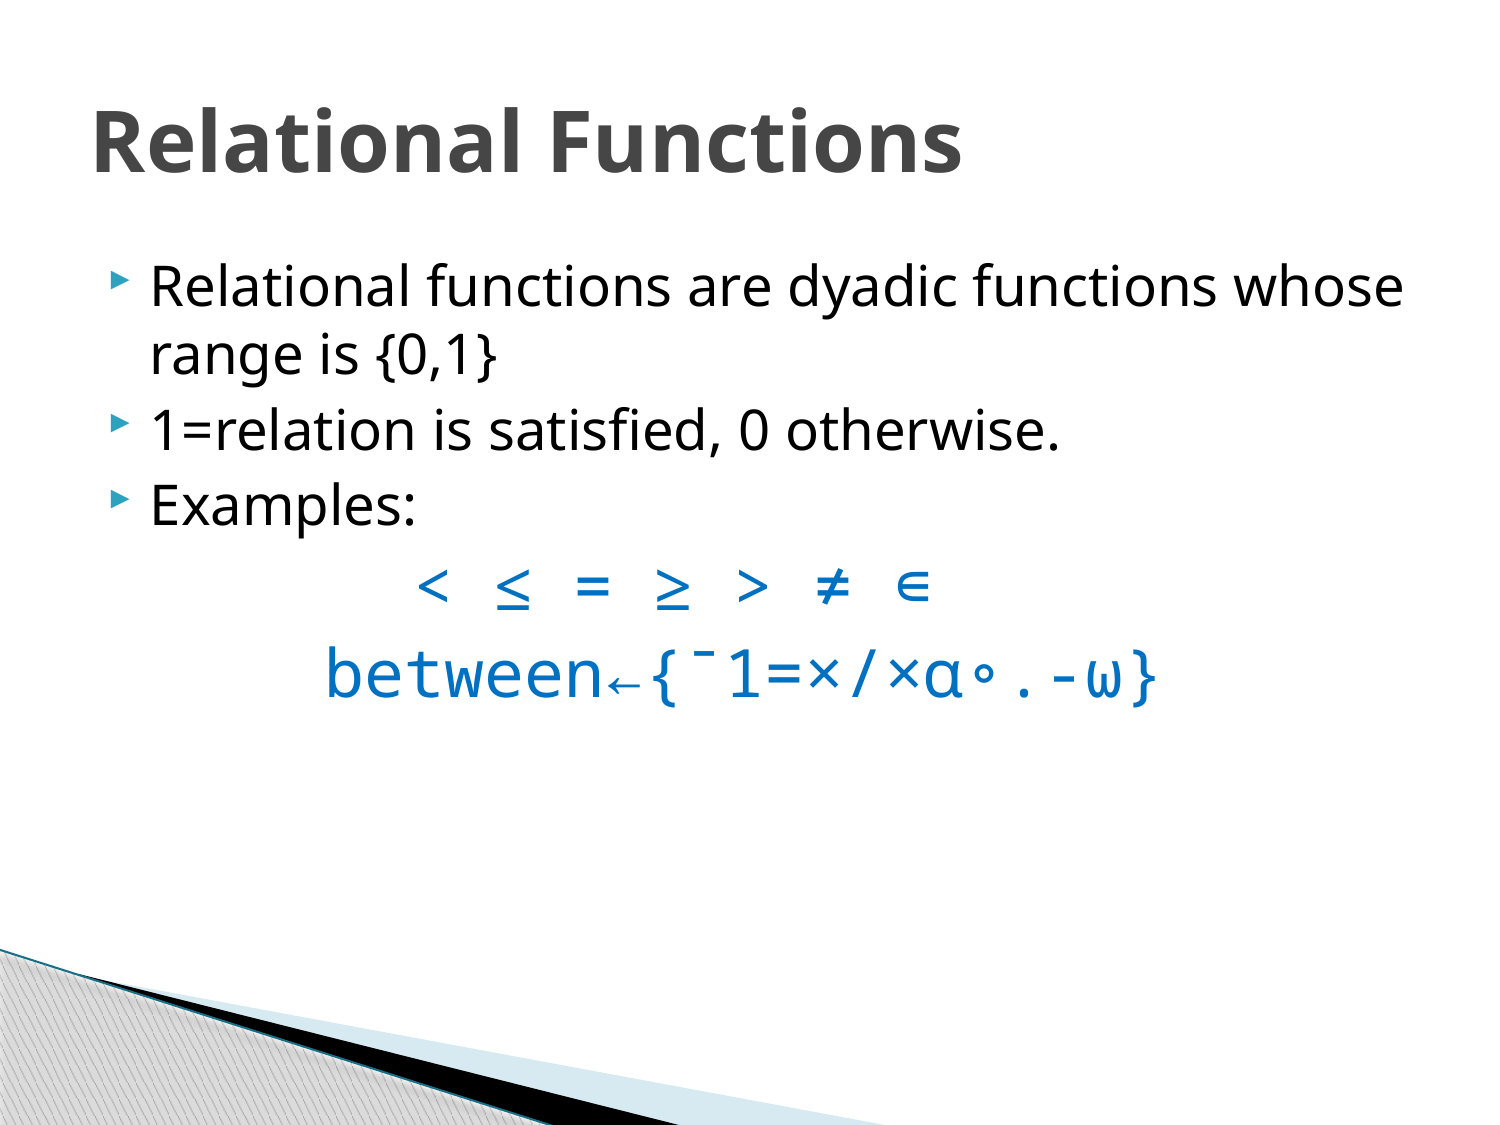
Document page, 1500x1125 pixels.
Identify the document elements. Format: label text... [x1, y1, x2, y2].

list Relational functions are dyadic functions whose range is {0,1} 1=relation is satisfied, 0 otherwise. Examples: < ≤ = ≥ > ≠ ∊ between←{¯1=×/×⍺∘.-⍵} [75, 243, 1425, 986]
title Relational Functions [75, 45, 1425, 233]
